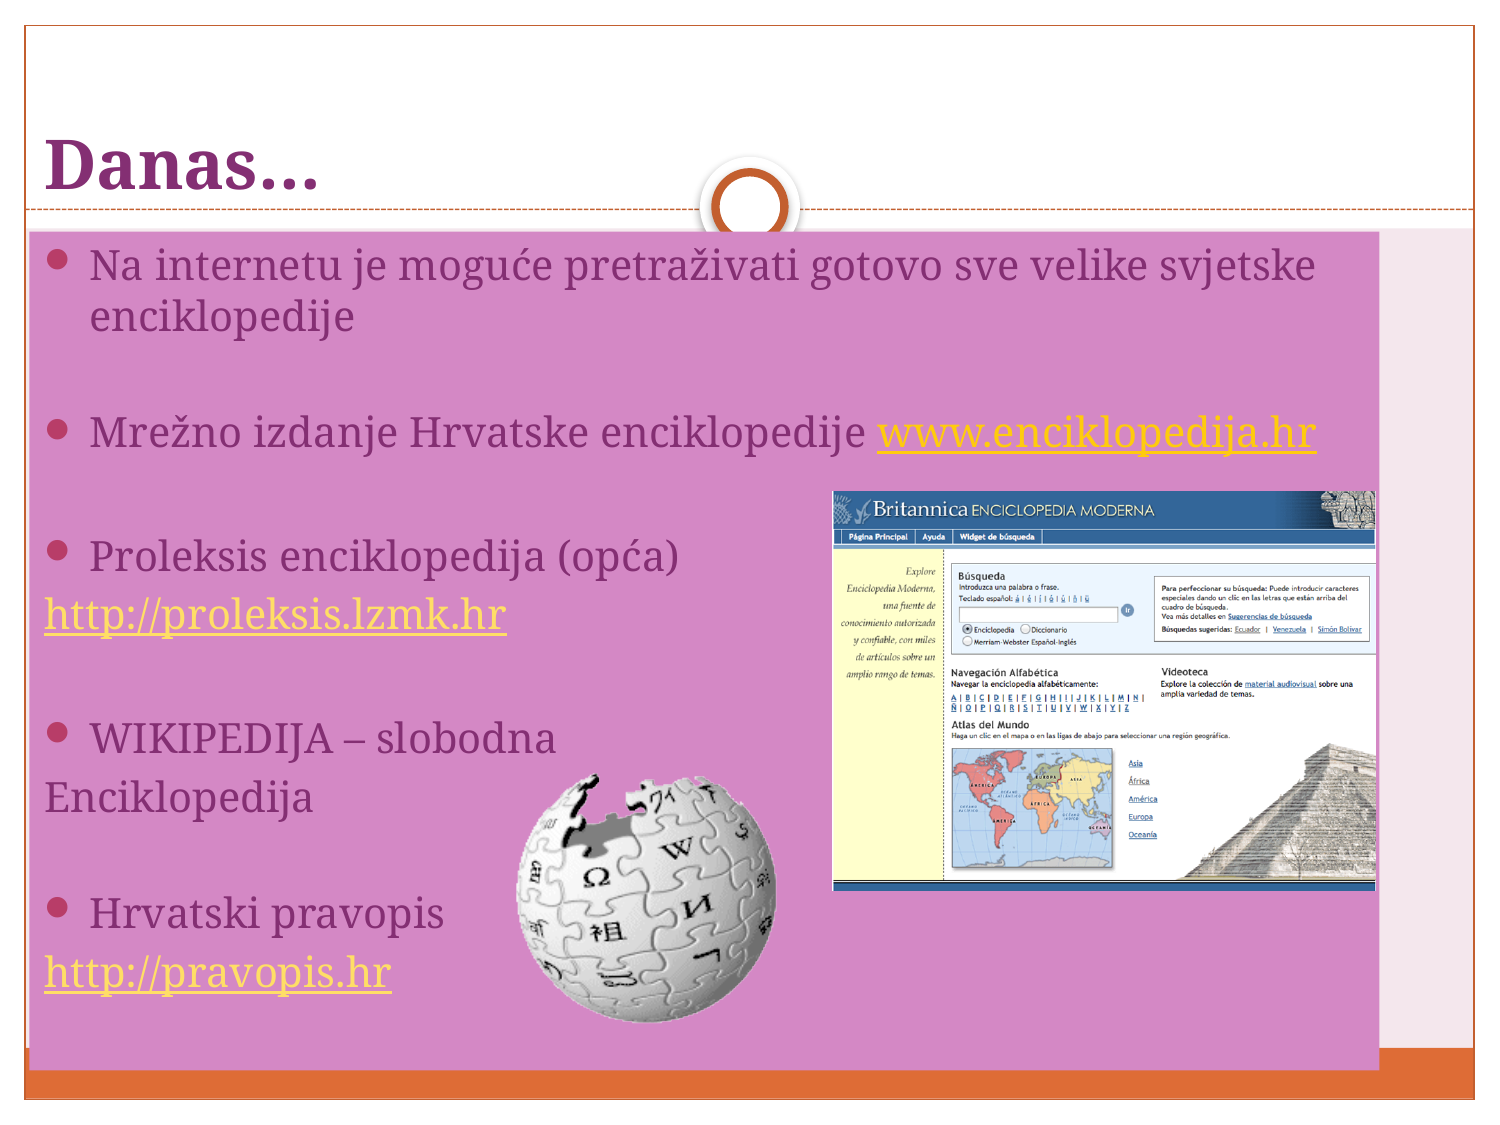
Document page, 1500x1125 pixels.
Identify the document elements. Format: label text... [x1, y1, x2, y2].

title Danas… [29, 78, 1382, 211]
list Na internetu je moguće pretraživati gotovo sve velike svjetske enciklopedije Mrežno izdanje Hrvatske enciklopedije www.enciklopedija.hr Proleksis enciklopedija (opća) http://proleksis.lzmk.hr WIKIPEDIJA – slobodna Enciklopedija Hrvatski pravopis http://pravopis.hr [29, 231, 1380, 1071]
picture [489, 739, 803, 1053]
picture [832, 491, 1377, 892]
